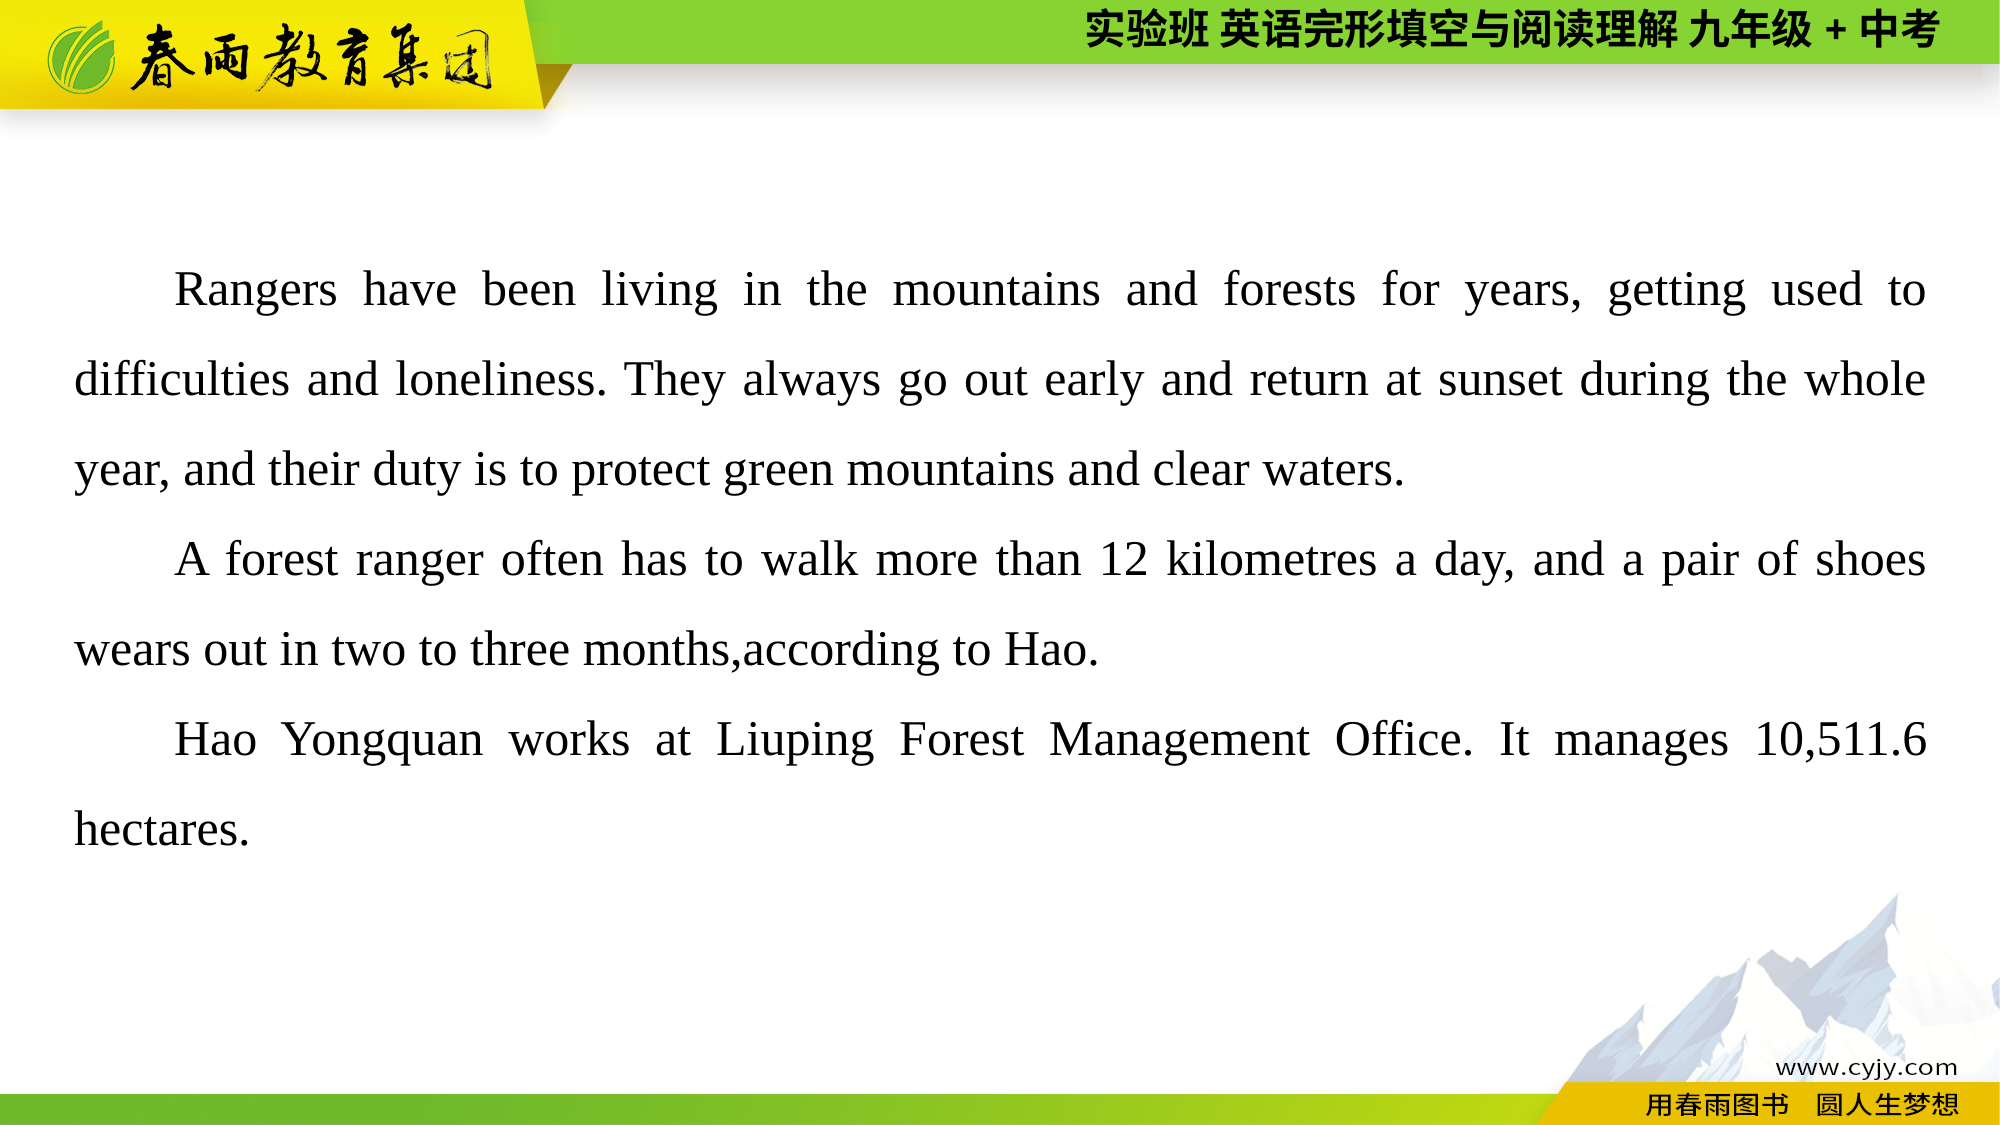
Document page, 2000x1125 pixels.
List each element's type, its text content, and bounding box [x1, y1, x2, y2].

list Rangers have been living in the mountains and forests for years, getting used to difficulties and loneliness. They always go out early and return at sunset during the whole year, and their duty is to protect green mountains and clear waters. A forest ranger often has to walk more than 12 kilometres a day, and a pair of shoes wears out in two to three months,according to Hao. Hao Yongquan works at Liuping Forest Management Office. It manages 10,511.6 hectares. [59, 218, 1944, 870]
picture [0, 0, 2000, 1125]
